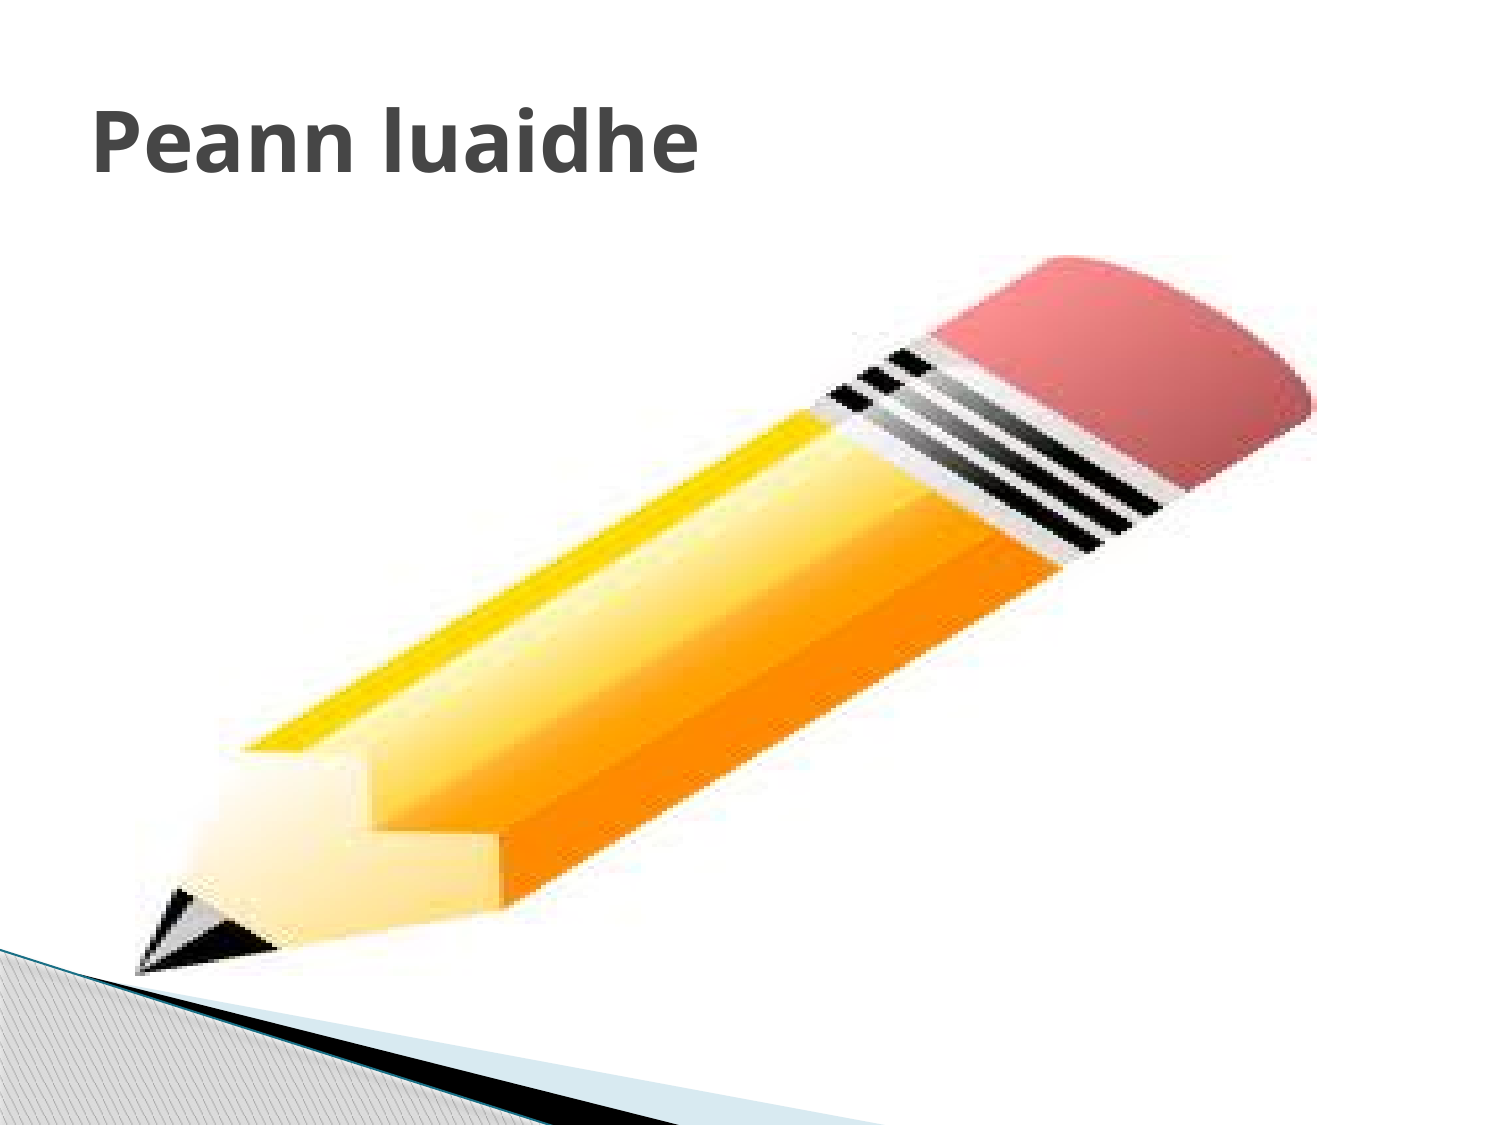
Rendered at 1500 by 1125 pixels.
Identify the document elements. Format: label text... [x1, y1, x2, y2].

title Peann luaidhe [75, 45, 1425, 233]
picture [135, 255, 1318, 977]
